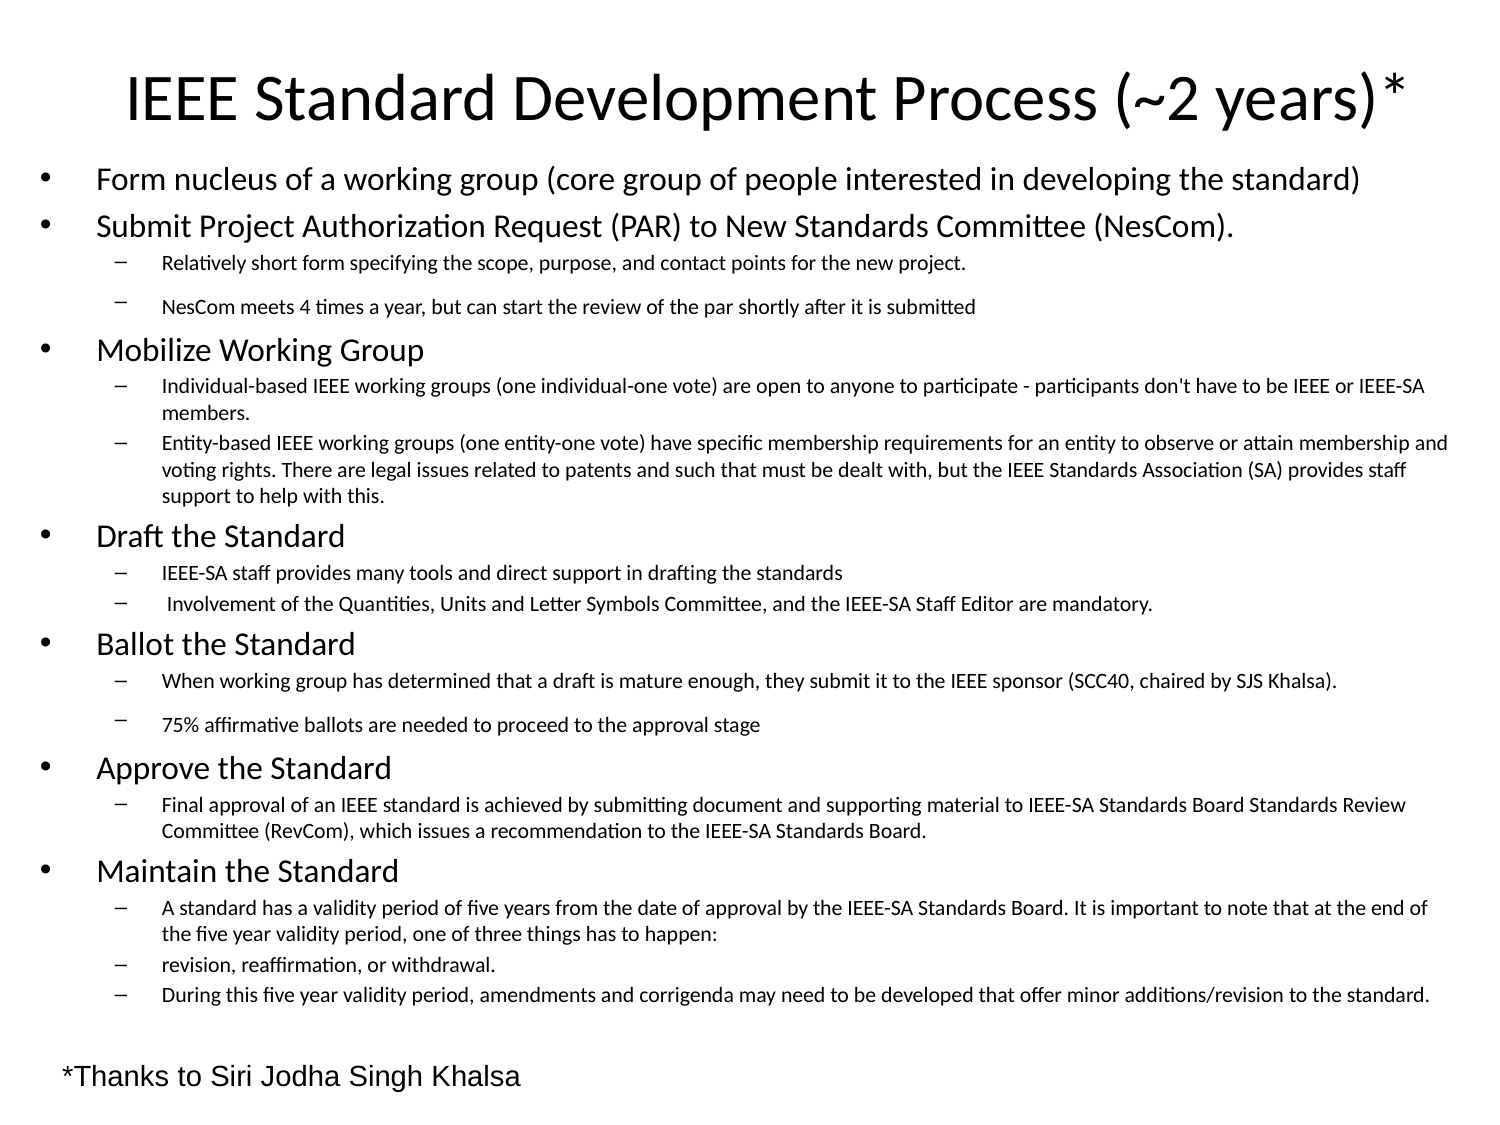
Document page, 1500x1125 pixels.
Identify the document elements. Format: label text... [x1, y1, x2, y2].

list Form nucleus of a working group (core group of people interested in developing the standard) Submit Project Authorization Request (PAR) to New Standards Committee (NesCom). Relatively short form specifying the scope, purpose, and contact points for the new project. NesCom meets 4 times a year, but can start the review of the par shortly after it is submitted Mobilize Working Group Individual-based IEEE working groups (one individual-one vote) are open to anyone to participate - participants don't have to be IEEE or IEEE-SA members. Entity-based IEEE working groups (one entity-one vote) have specific membership requirements for an entity to observe or attain membership and voting rights. There are legal issues related to patents and such that must be dealt with, but the IEEE Standards Association (SA) provides staff support to help with this. Draft the Standard IEEE-SA staff provides many tools and direct support in drafting the standards Involvement of the Quantities, Units and Letter Symbols Committee, and the IEEE-SA Staff Editor are mandatory. Ballot the Standard When working group has determined that a draft is mature enough, they submit it to the IEEE sponsor (SCC40, chaired by SJS Khalsa). 75% affirmative ballots are needed to proceed to the approval stage Approve the Standard Final approval of an IEEE standard is achieved by submitting document and supporting material to IEEE-SA Standards Board Standards Review Committee (RevCom), which issues a recommendation to the IEEE-SA Standards Board. Maintain the Standard A standard has a validity period of five years from the date of approval by the IEEE-SA Standards Board. It is important to note that at the end of the five year validity period, one of three things has to happen: revision, reaffirmation, or withdrawal. During this five year validity period, amendments and corrigenda may need to be developed that offer minor additions/revision to the standard. [24, 149, 1476, 1063]
title IEEE Standard Development Process (~2 years)* [74, 37, 1463, 149]
text_box *Thanks to Siri Jodha Singh Khalsa [47, 1049, 537, 1100]
